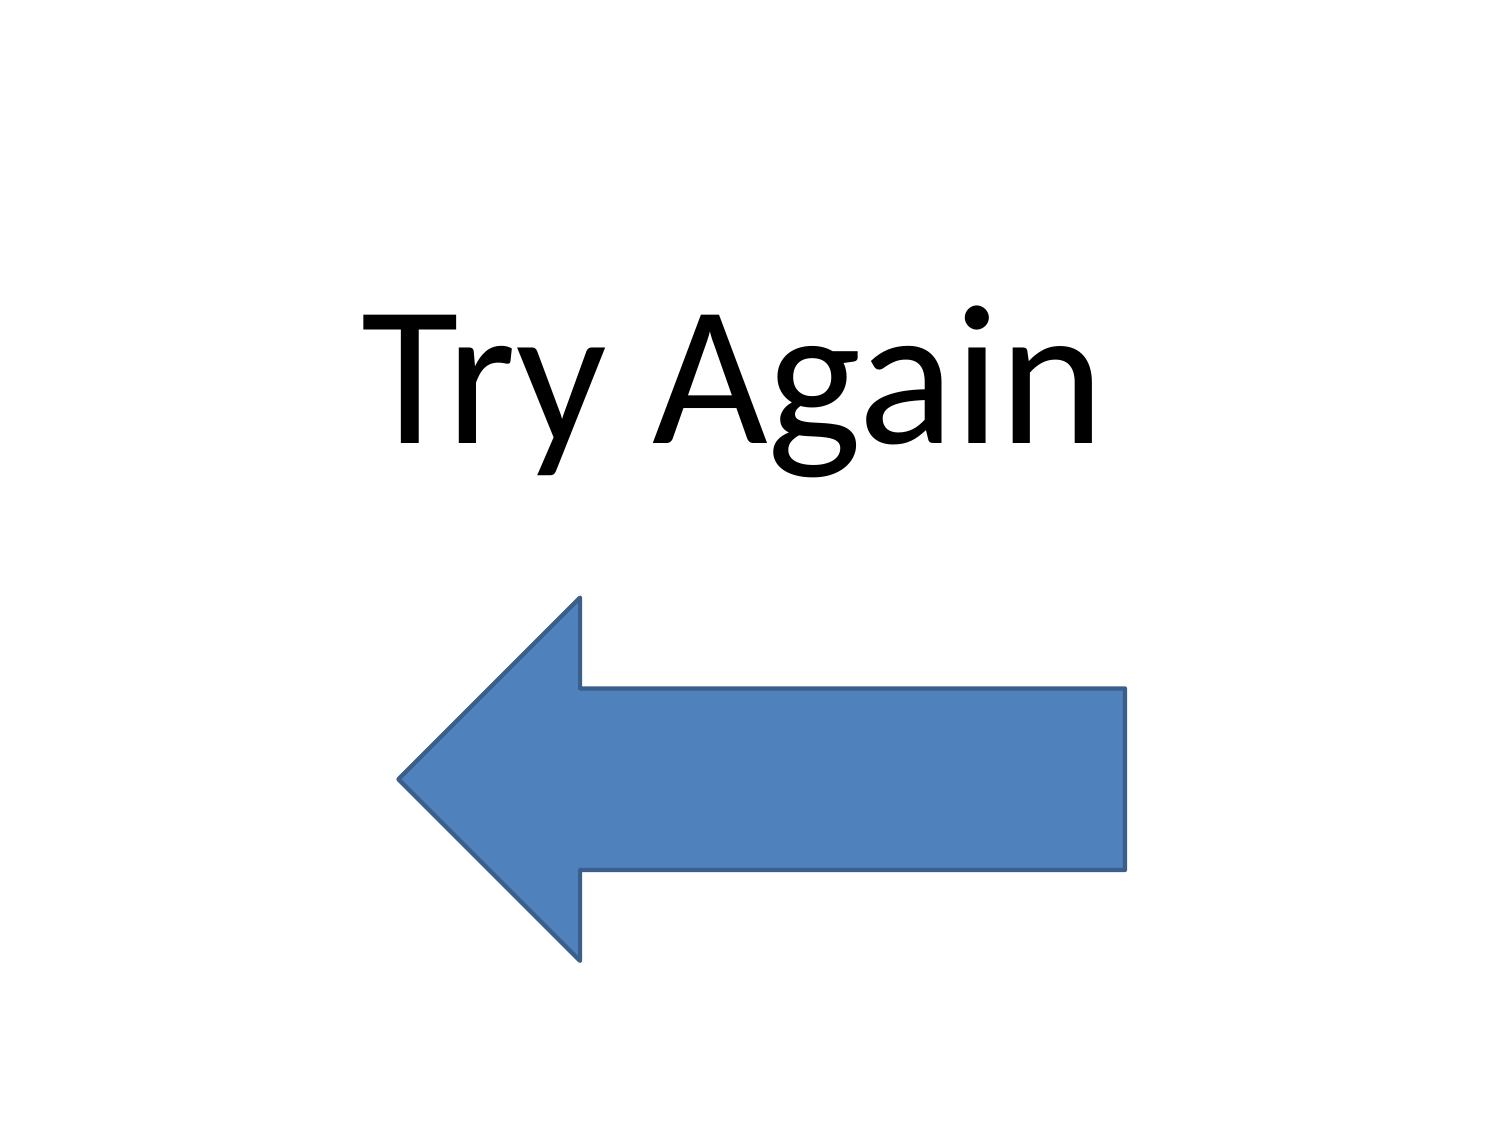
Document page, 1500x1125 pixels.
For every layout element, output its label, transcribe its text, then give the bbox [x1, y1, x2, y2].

text_box [396, 595, 1128, 963]
title Try Again [58, 269, 1409, 457]
